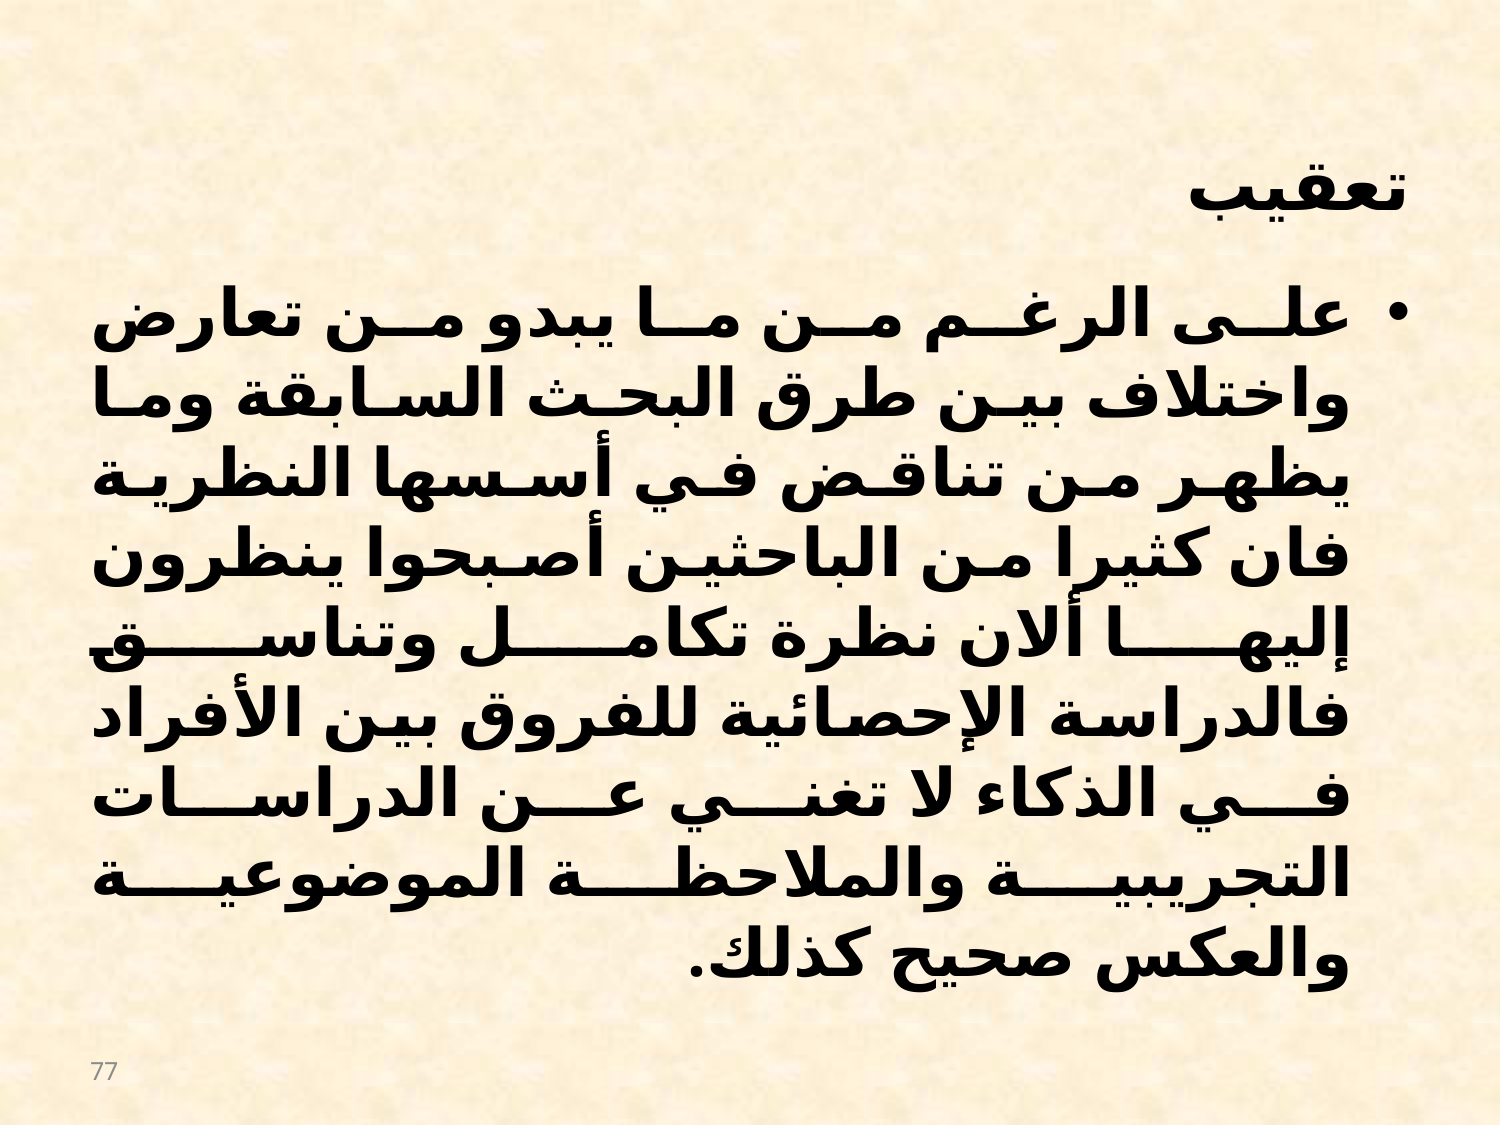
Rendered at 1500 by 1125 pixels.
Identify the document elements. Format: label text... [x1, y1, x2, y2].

picture [0, 0, 1500, 1125]
list على الرغم من ما يبدو من تعارض واختلاف بين طرق البحث السابقة وما يظهر من تناقض في أسسها النظرية فان كثيرا من الباحثين أصبحوا ينظرون إليها ألان نظرة تكامل وتناسق فالدراسة الإحصائية للفروق بين الأفراد في الذكاء لا تغني عن الدراسات التجريبية والملاحظة الموضوعية والعكس صحيح كذلك. [75, 262, 1425, 1005]
title تعقيب [75, 45, 1425, 233]
slide_number 77 [75, 1042, 425, 1103]
